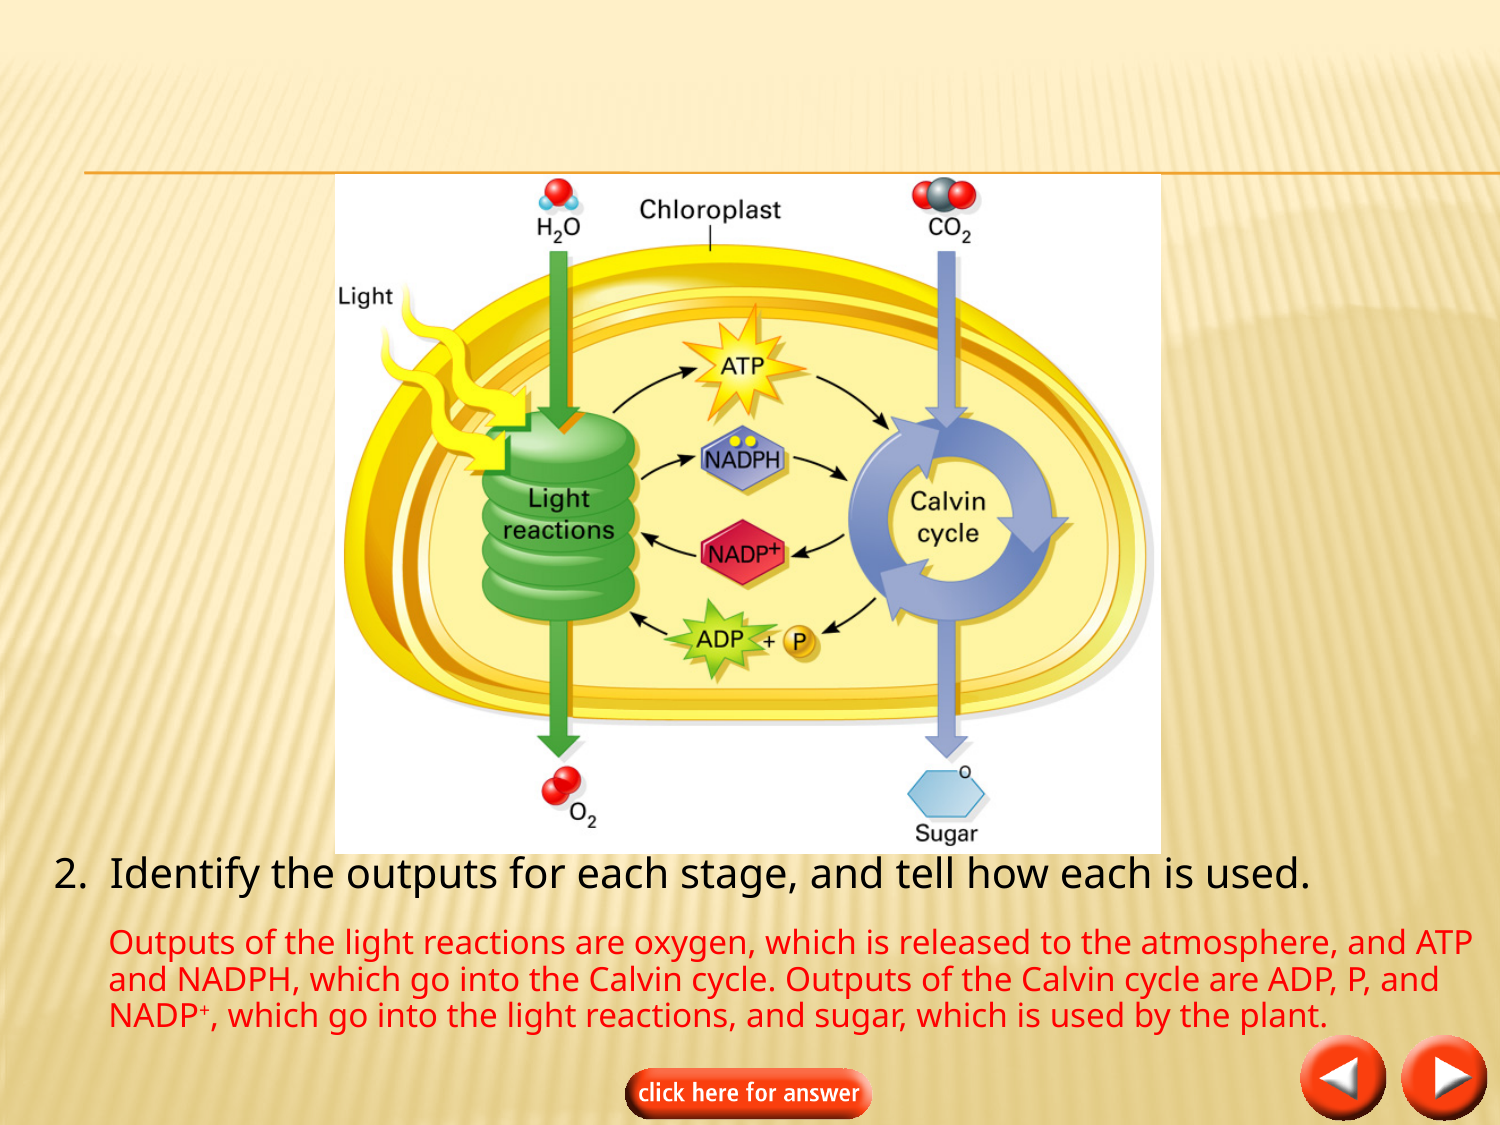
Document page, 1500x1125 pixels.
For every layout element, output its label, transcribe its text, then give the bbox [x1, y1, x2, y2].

picture [335, 174, 1162, 855]
picture [1299, 1034, 1388, 1122]
text_box Outputs of the light reactions are oxygen, which is released to the atmosphere, and ATP and NADPH, which go into the Calvin cycle. Outputs of the Calvin cycle are ADP, P, and NADP+, which go into the light reactions, and sugar, which is used by the plant. [35, 910, 1500, 1043]
text_box 2. Identify the outputs for each stage, and tell how each is used. [37, 845, 1463, 906]
picture [624, 1068, 873, 1121]
picture [1400, 1034, 1488, 1122]
